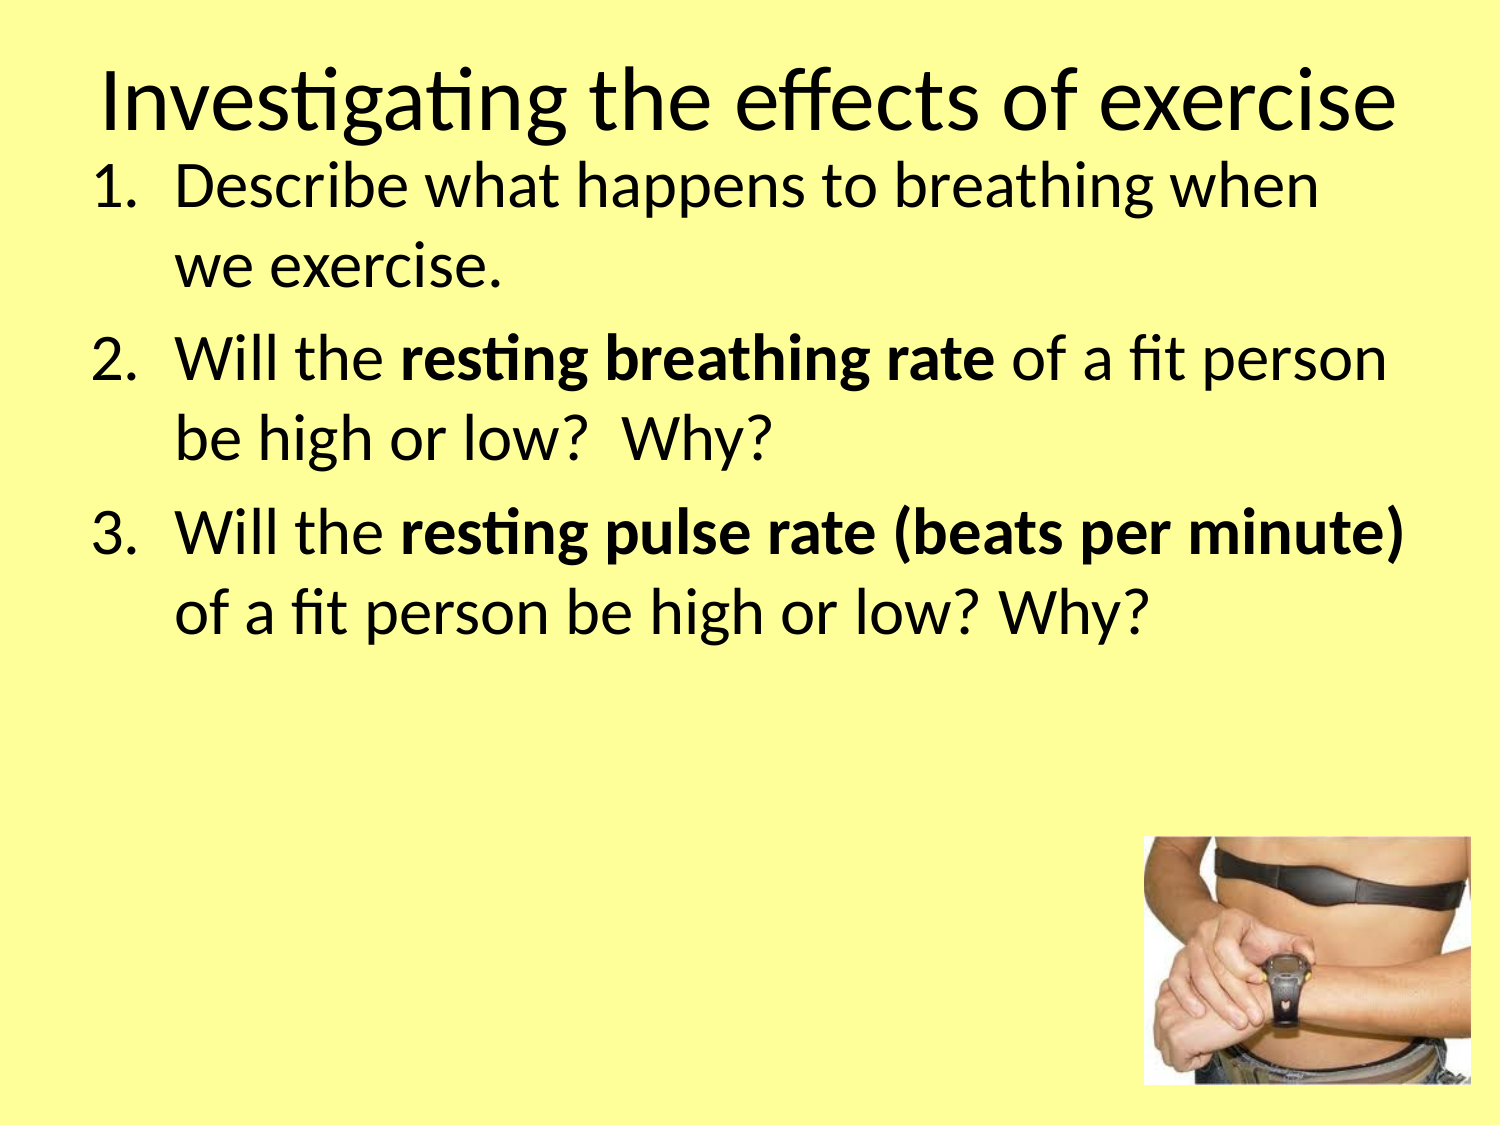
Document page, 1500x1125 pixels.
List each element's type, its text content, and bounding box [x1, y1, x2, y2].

list Describe what happens to breathing when we exercise. Will the resting breathing rate of a fit person be high or low? Why? Will the resting pulse rate (beats per minute) of a fit person be high or low? Why? [75, 133, 1425, 876]
picture [1143, 835, 1471, 1086]
title Investigating the effects of exercise [75, 0, 1425, 133]
